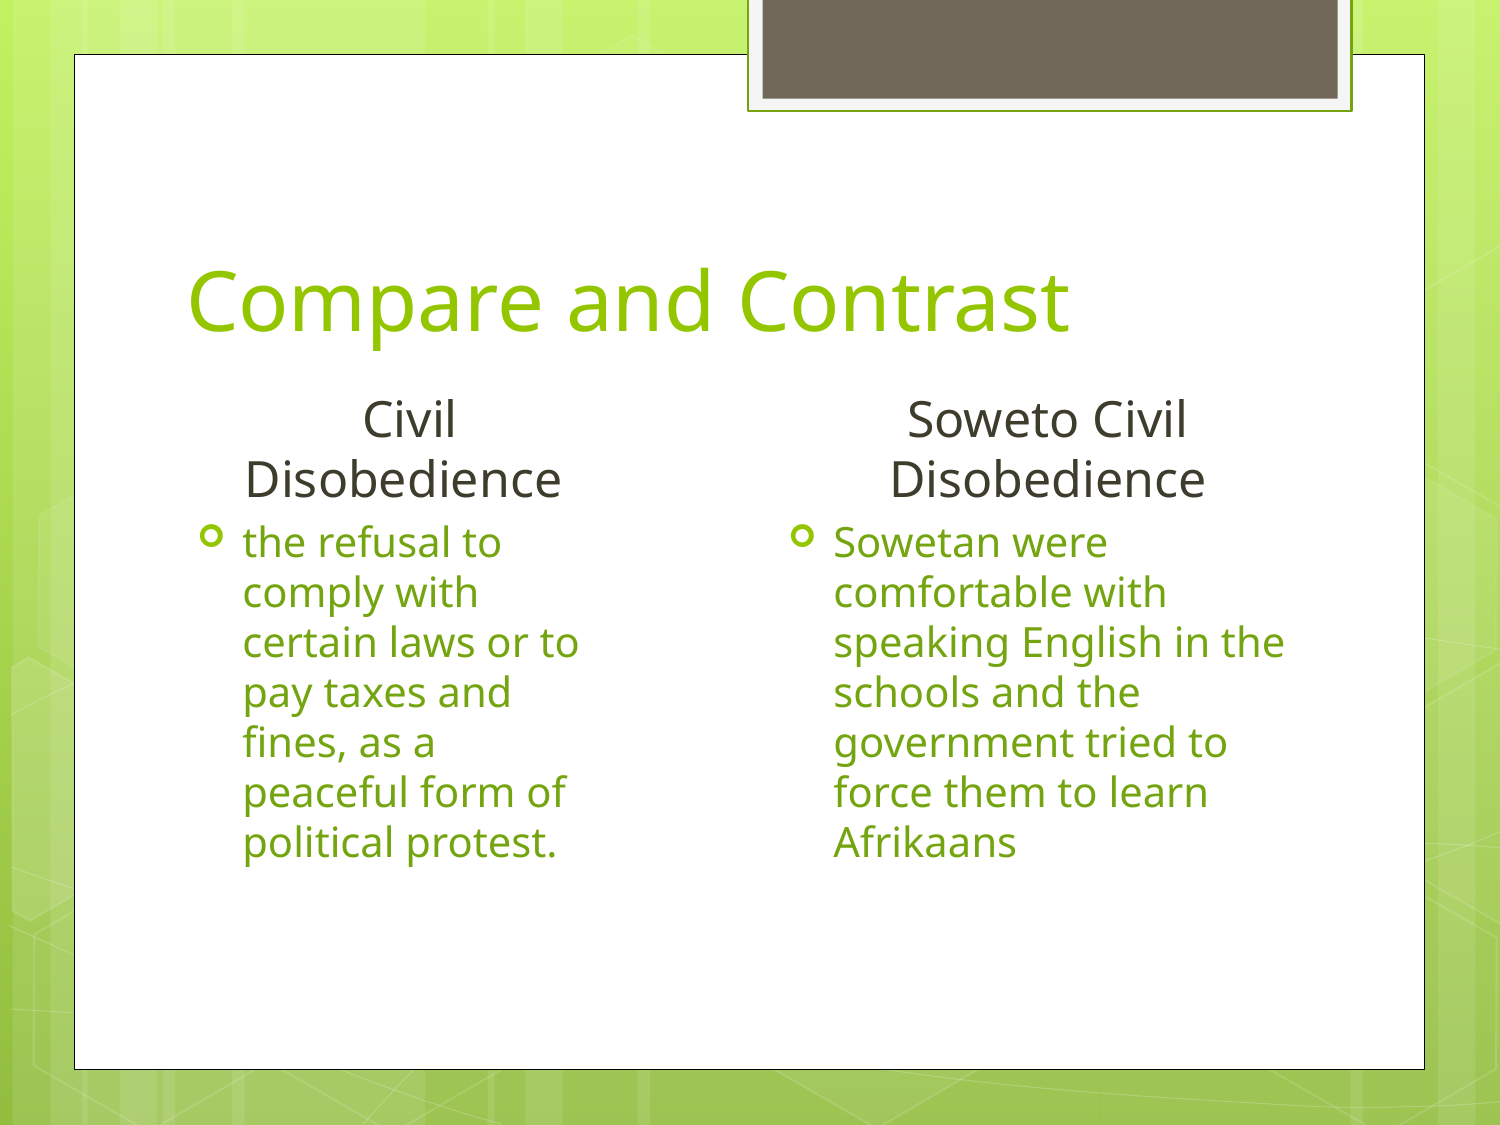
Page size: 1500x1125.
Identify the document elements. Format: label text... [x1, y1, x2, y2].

title Compare and Contrast [171, 168, 1324, 357]
list Civil Disobedience the refusal to comply with certain laws or to pay taxes and fines, as a peaceful form of political protest. [171, 379, 625, 953]
list Soweto Civil Disobedience Sowetan were comfortable with speaking English in the schools and the government tried to force them to learn Afrikaans [761, 379, 1323, 953]
